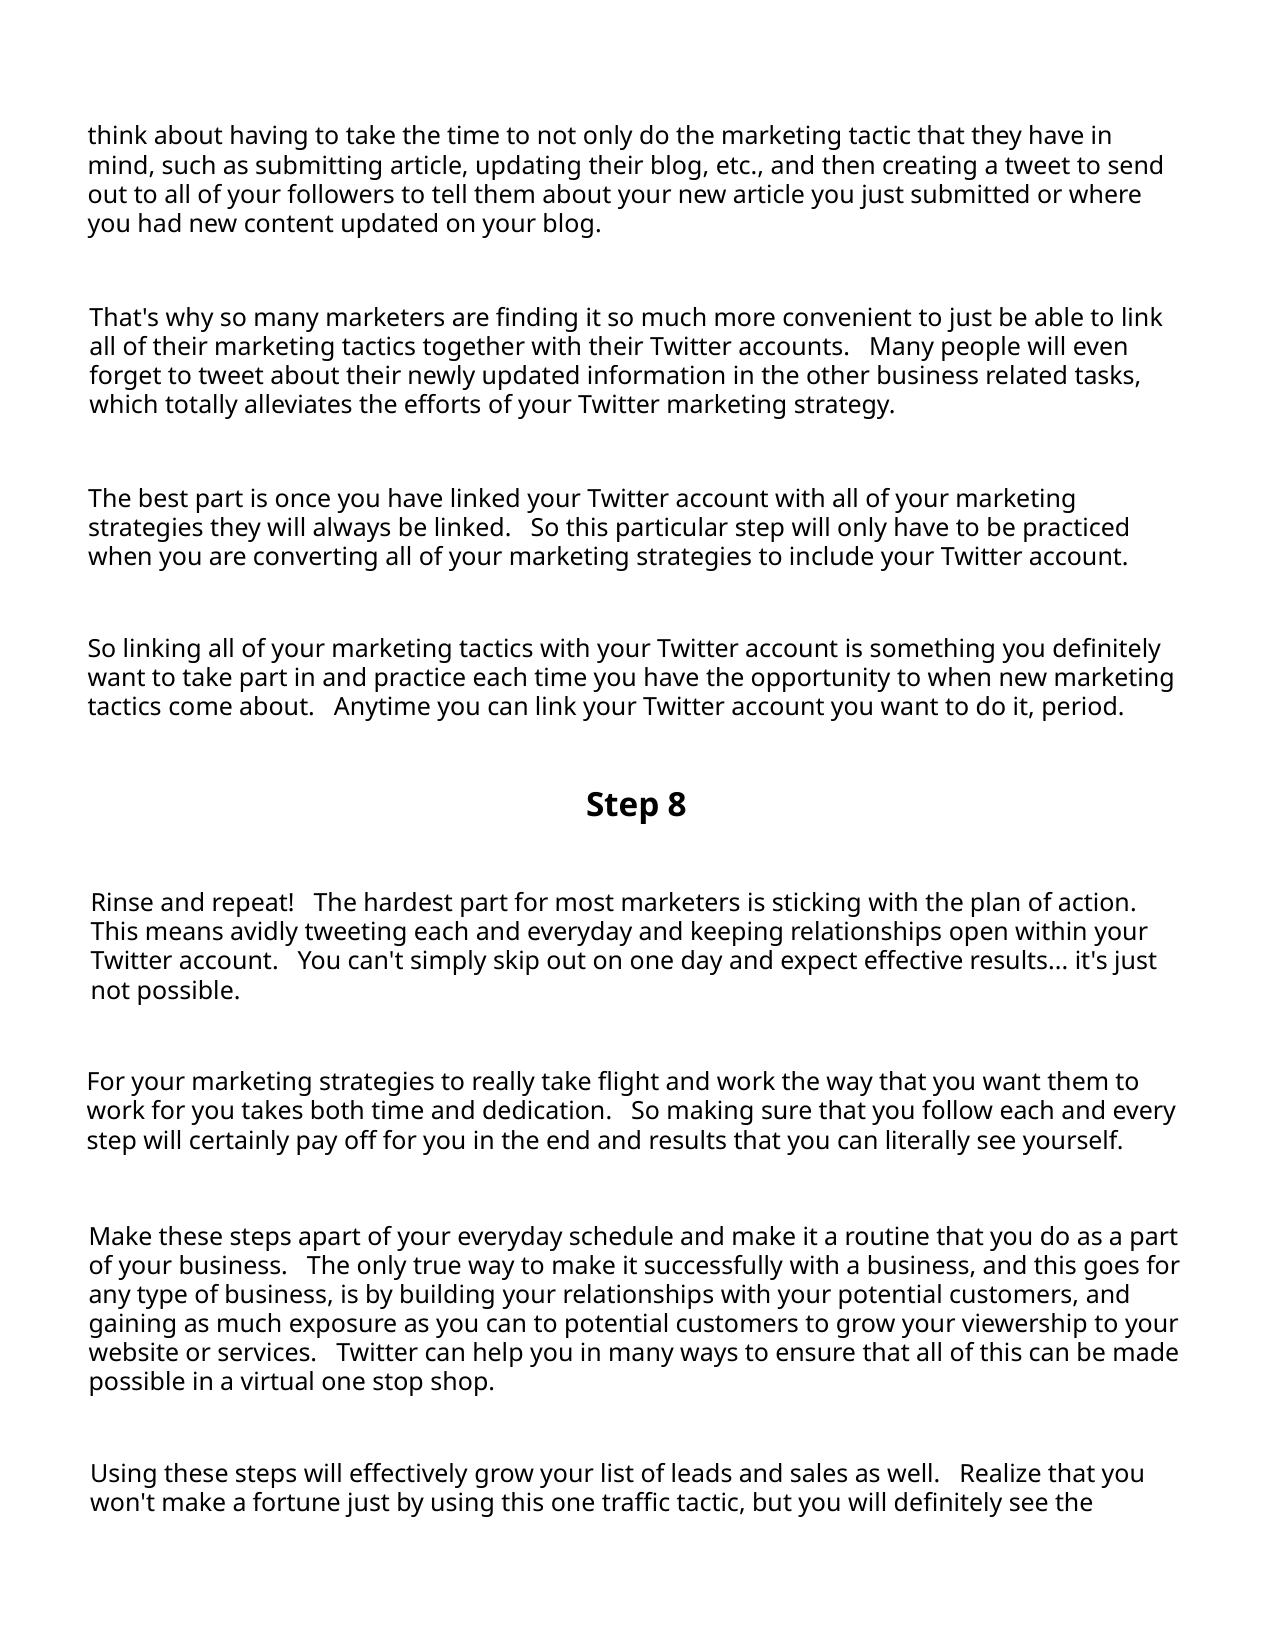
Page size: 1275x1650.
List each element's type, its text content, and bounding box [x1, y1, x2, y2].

text_box That's why so many marketers are finding it so much more convenient to just be able to link all of their marketing tactics together with their Twitter accounts. Many people will even forget to tweet about their newly updated information in the other business related tasks, which totally alleviates the efforts of your Twitter marketing strategy. [89, 302, 1163, 427]
text_box Step 8 [585, 783, 687, 831]
text_box Rinse and repeat! The hardest part for most marketers is sticking with the plan of action. This means avidly tweeting each and everyday and keeping relationships open within your Twitter account. You can't simply skip out on one day and expect effective results... it's just not possible. [90, 887, 1158, 1012]
text_box The best part is once you have linked your Twitter account with all of your marketing strategies they will always be linked. So this particular step will only have to be practiced when you are converting all of your marketing strategies to include your Twitter account. [88, 483, 1131, 579]
text_box So linking all of your marketing tactics with your Twitter account is something you definitely want to take part in and practice each time you have the opportunity to when new marketing tactics come about. Anytime you can link your Twitter account you want to do it, period. [87, 633, 1175, 729]
text_box Using these steps will effectively grow your list of leads and sales as well. Realize that you won't make a fortune just by using this one traffic tactic, but you will definitely see the [90, 1458, 1146, 1524]
text_box Make these steps apart of your everyday schedule and make it a routine that you do as a part of your business. The only true way to make it successfully with a business, and this goes for any type of business, is by building your relationships with your potential customers, and gaining as much exposure as you can to potential customers to grow your viewership to your website or services. Twitter can help you in many ways to ensure that all of this can be made possible in a virtual one stop shop. [88, 1220, 1181, 1404]
text_box For your marketing strategies to really take flight and work the way that you want them to work for you takes both time and dedication. So making sure that you follow each and every step will certainly pay off for you in the end and results that you can literally see yourself. [86, 1066, 1176, 1162]
text_box think about having to take the time to not only do the marketing tactic that they have in mind, such as submitting article, updating their blog, etc., and then creating a tweet to send out to all of your followers to tell them about your new article you just submitted or where you had new content updated on your blog. [87, 120, 1165, 245]
